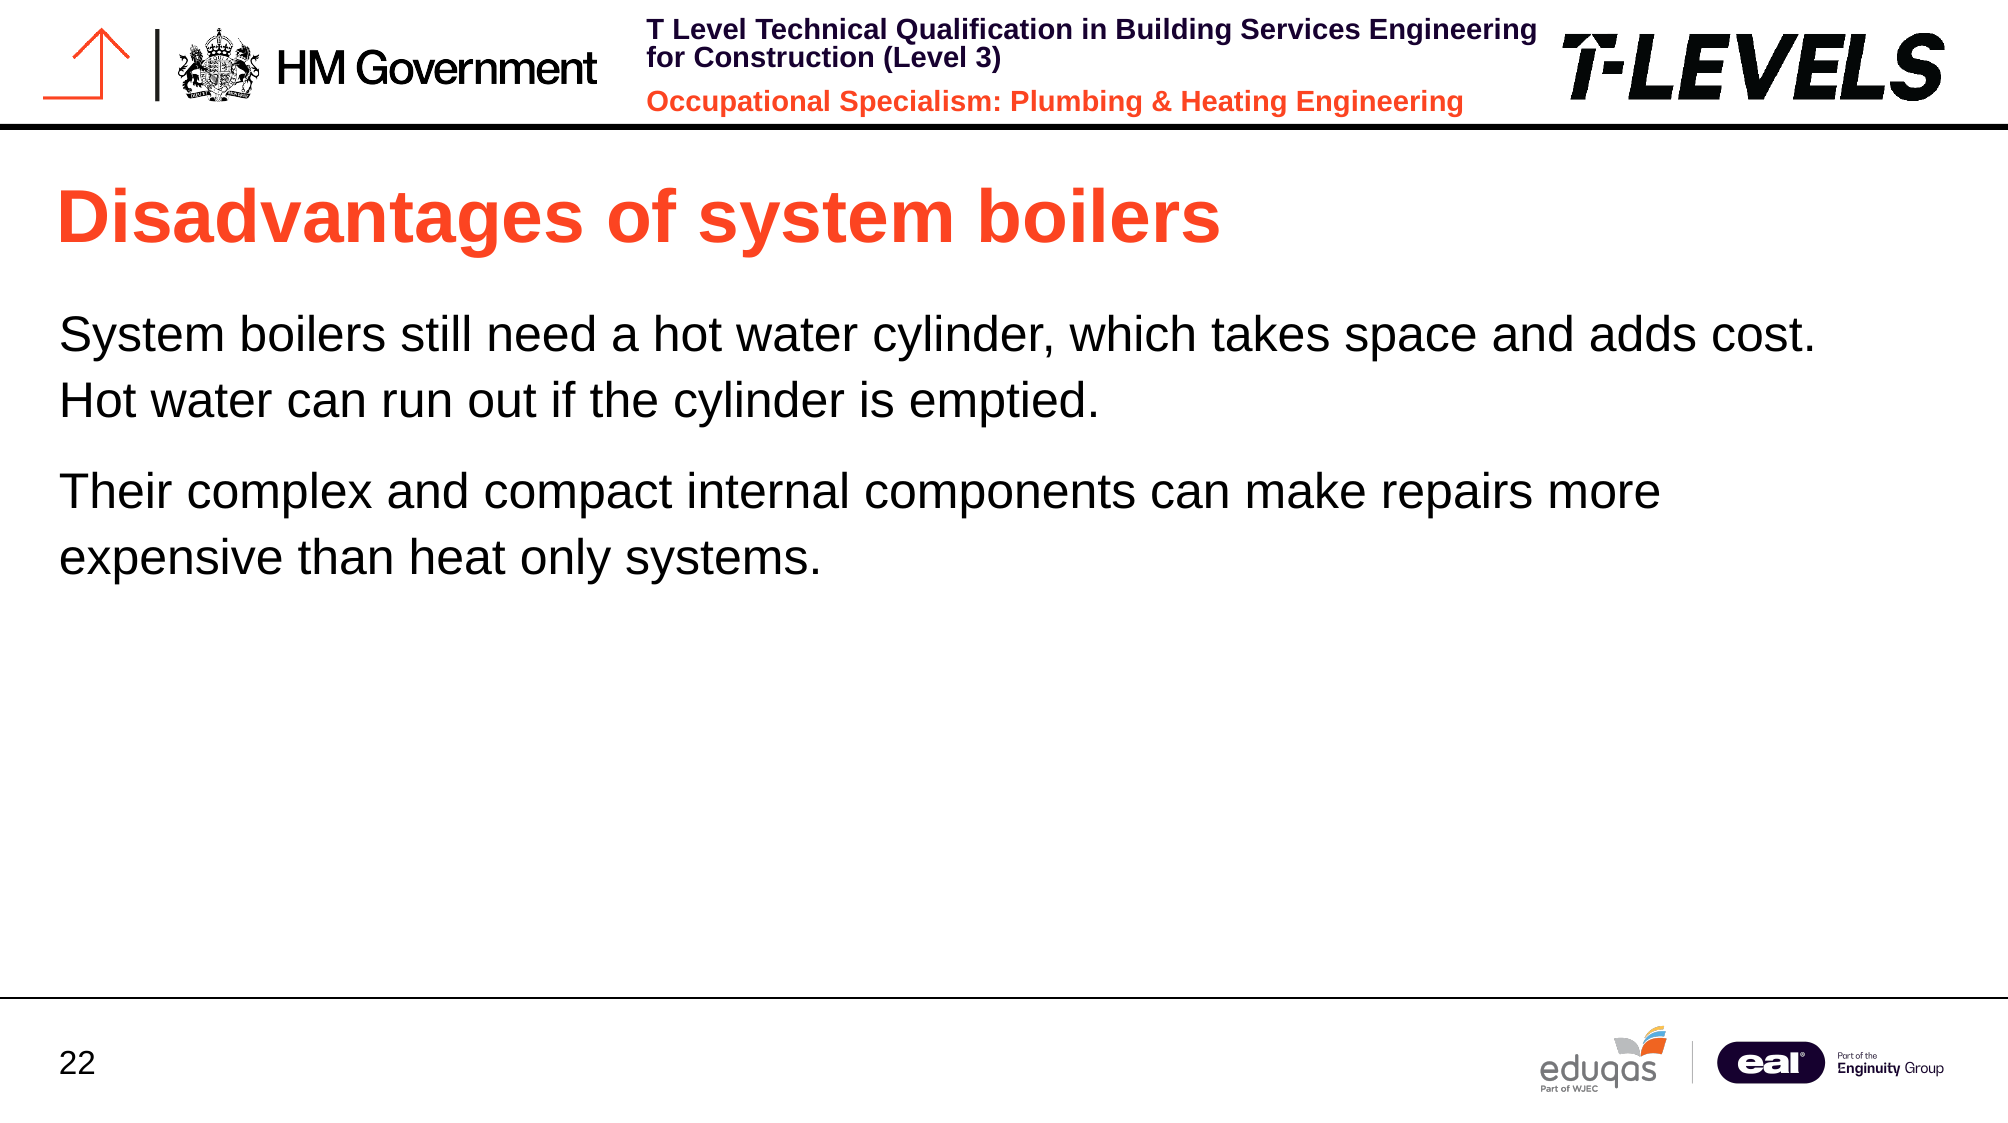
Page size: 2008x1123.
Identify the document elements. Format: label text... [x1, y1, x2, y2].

picture [1543, 25, 1964, 108]
list System boilers still need a hot water cylinder, which takes space and adds cost. Hot water can run out if the cylinder is emptied. Their complex and compact internal components can make repairs more expensive than heat only systems. [59, 295, 1851, 975]
title Disadvantages of system boilers [41, 111, 1949, 314]
picture [38, 27, 136, 100]
picture [1535, 1021, 1949, 1097]
picture [155, 28, 597, 102]
